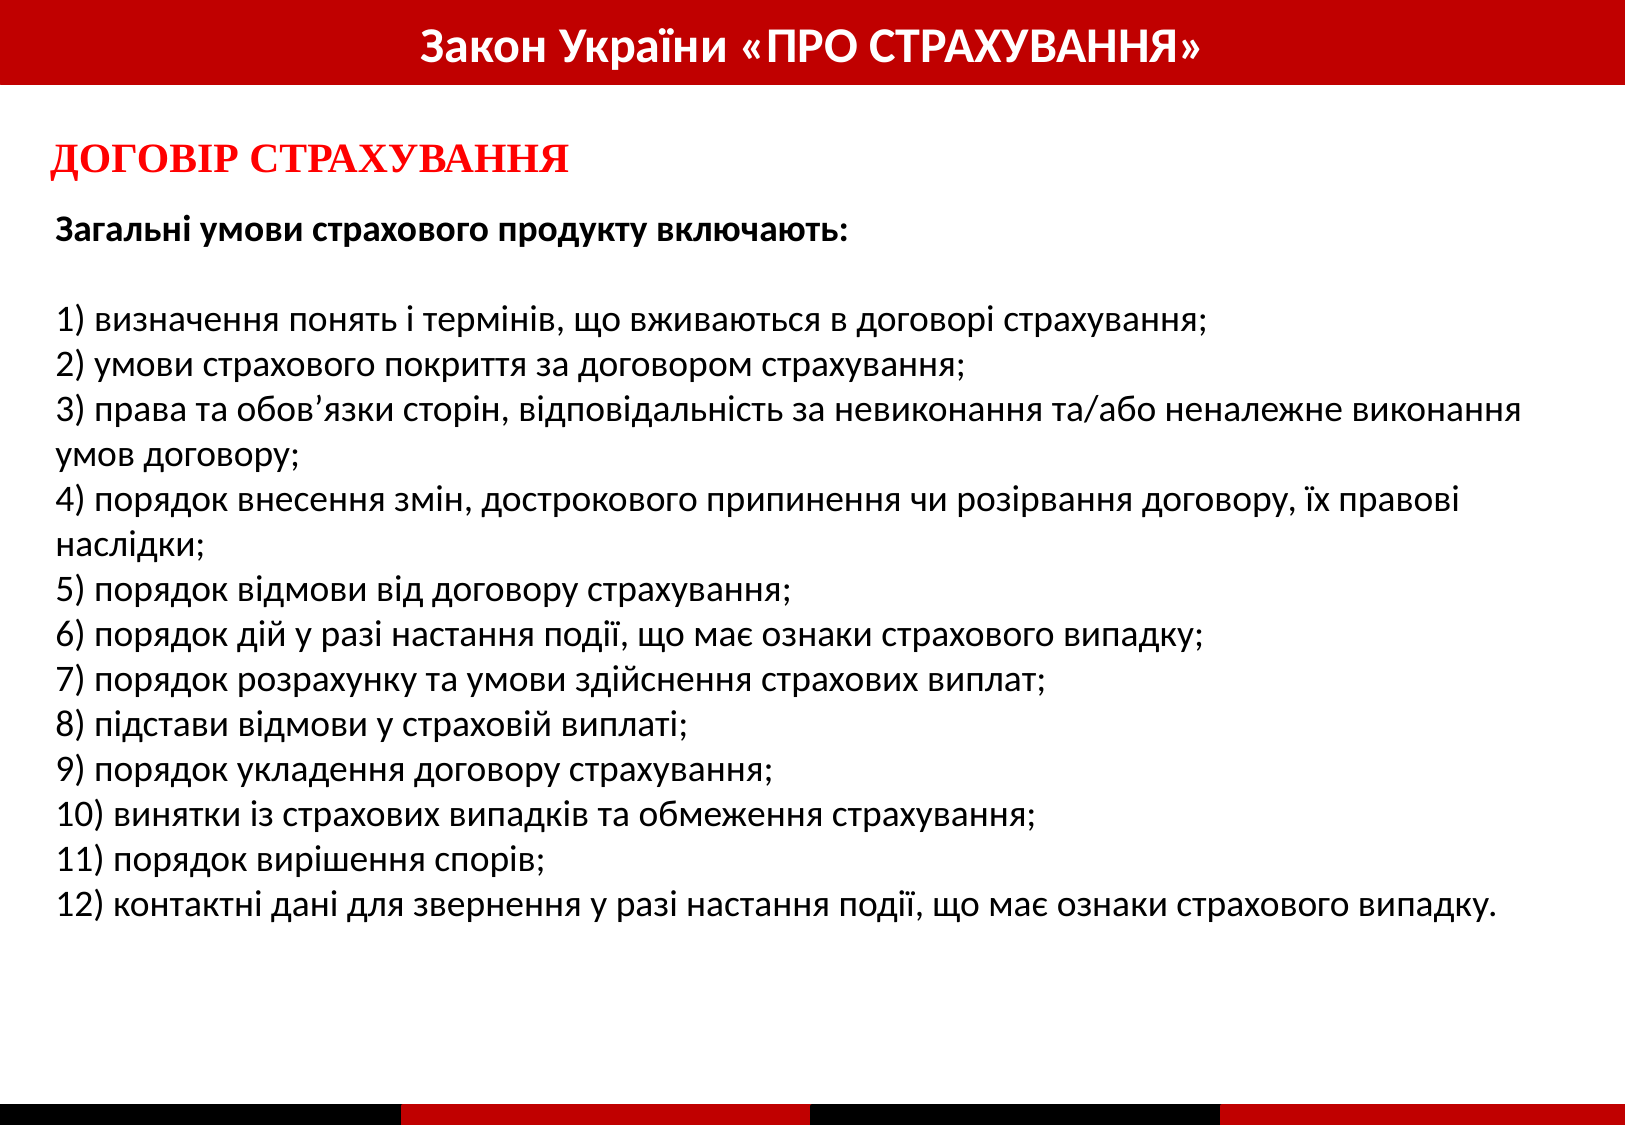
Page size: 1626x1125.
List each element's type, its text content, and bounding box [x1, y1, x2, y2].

text_box [0, 1104, 401, 1125]
text_box Закон України «ПРО СТРАХУВАННЯ» [0, 0, 1625, 85]
text_box [810, 1104, 1220, 1125]
text_box [401, 1104, 810, 1125]
text_box [1220, 1104, 1625, 1125]
text_box ДОГОВІР СТРАХУВАННЯ [35, 123, 1571, 234]
text_box Загальні умови страхового продукту включають: 1) визначення понять і термінів, що вживаються в договорі страхування; 2) умови страхового покриття за договором страхування; 3) права та обов’язки сторін, відповідальність за невиконання та/або неналежне виконання умов договору; 4) порядок внесення змін, дострокового припинення чи розірвання договору, їх правові наслідки; 5) порядок відмови від договору страхування; 6) порядок дій у разі настання події, що має ознаки страхового випадку; 7) порядок розрахунку та умови здійснення страхових виплат; 8) підстави відмови у страховій виплаті; 9) порядок укладення договору страхування; 10) винятки із страхових випадків та обмеження страхування; 11) порядок вирішення спорів; 12) контактні дані для звернення у разі настання події, що має ознаки страхового випадку. [40, 196, 1562, 931]
